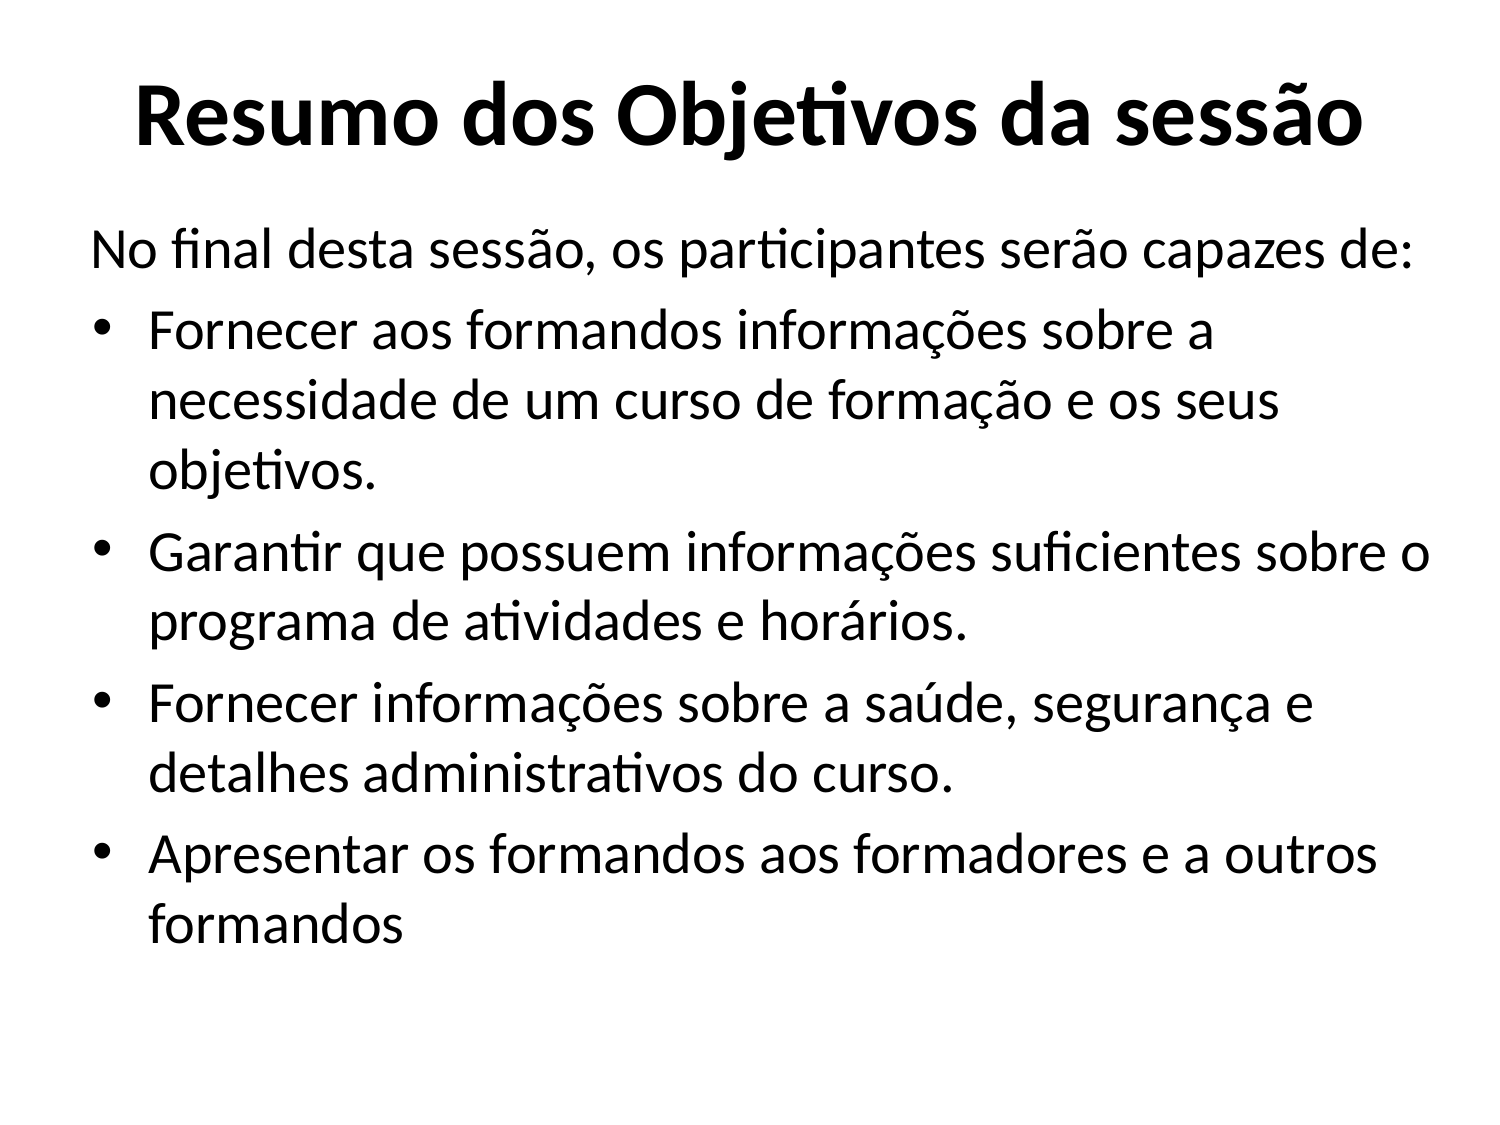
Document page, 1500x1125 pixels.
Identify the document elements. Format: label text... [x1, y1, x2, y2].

title Resumo dos Objetivos da sessão [75, 45, 1425, 172]
list No final desta sessão, os participantes serão capazes de: Fornecer aos formandos informações sobre a necessidade de um curso de formação e os seus objetivos. Garantir que possuem informações suficientes sobre o programa de atividades e horários. Fornecer informações sobre a saúde, segurança e detalhes administrativos do curso. Apresentar os formandos aos formadores e a outros formandos [75, 202, 1472, 1005]
